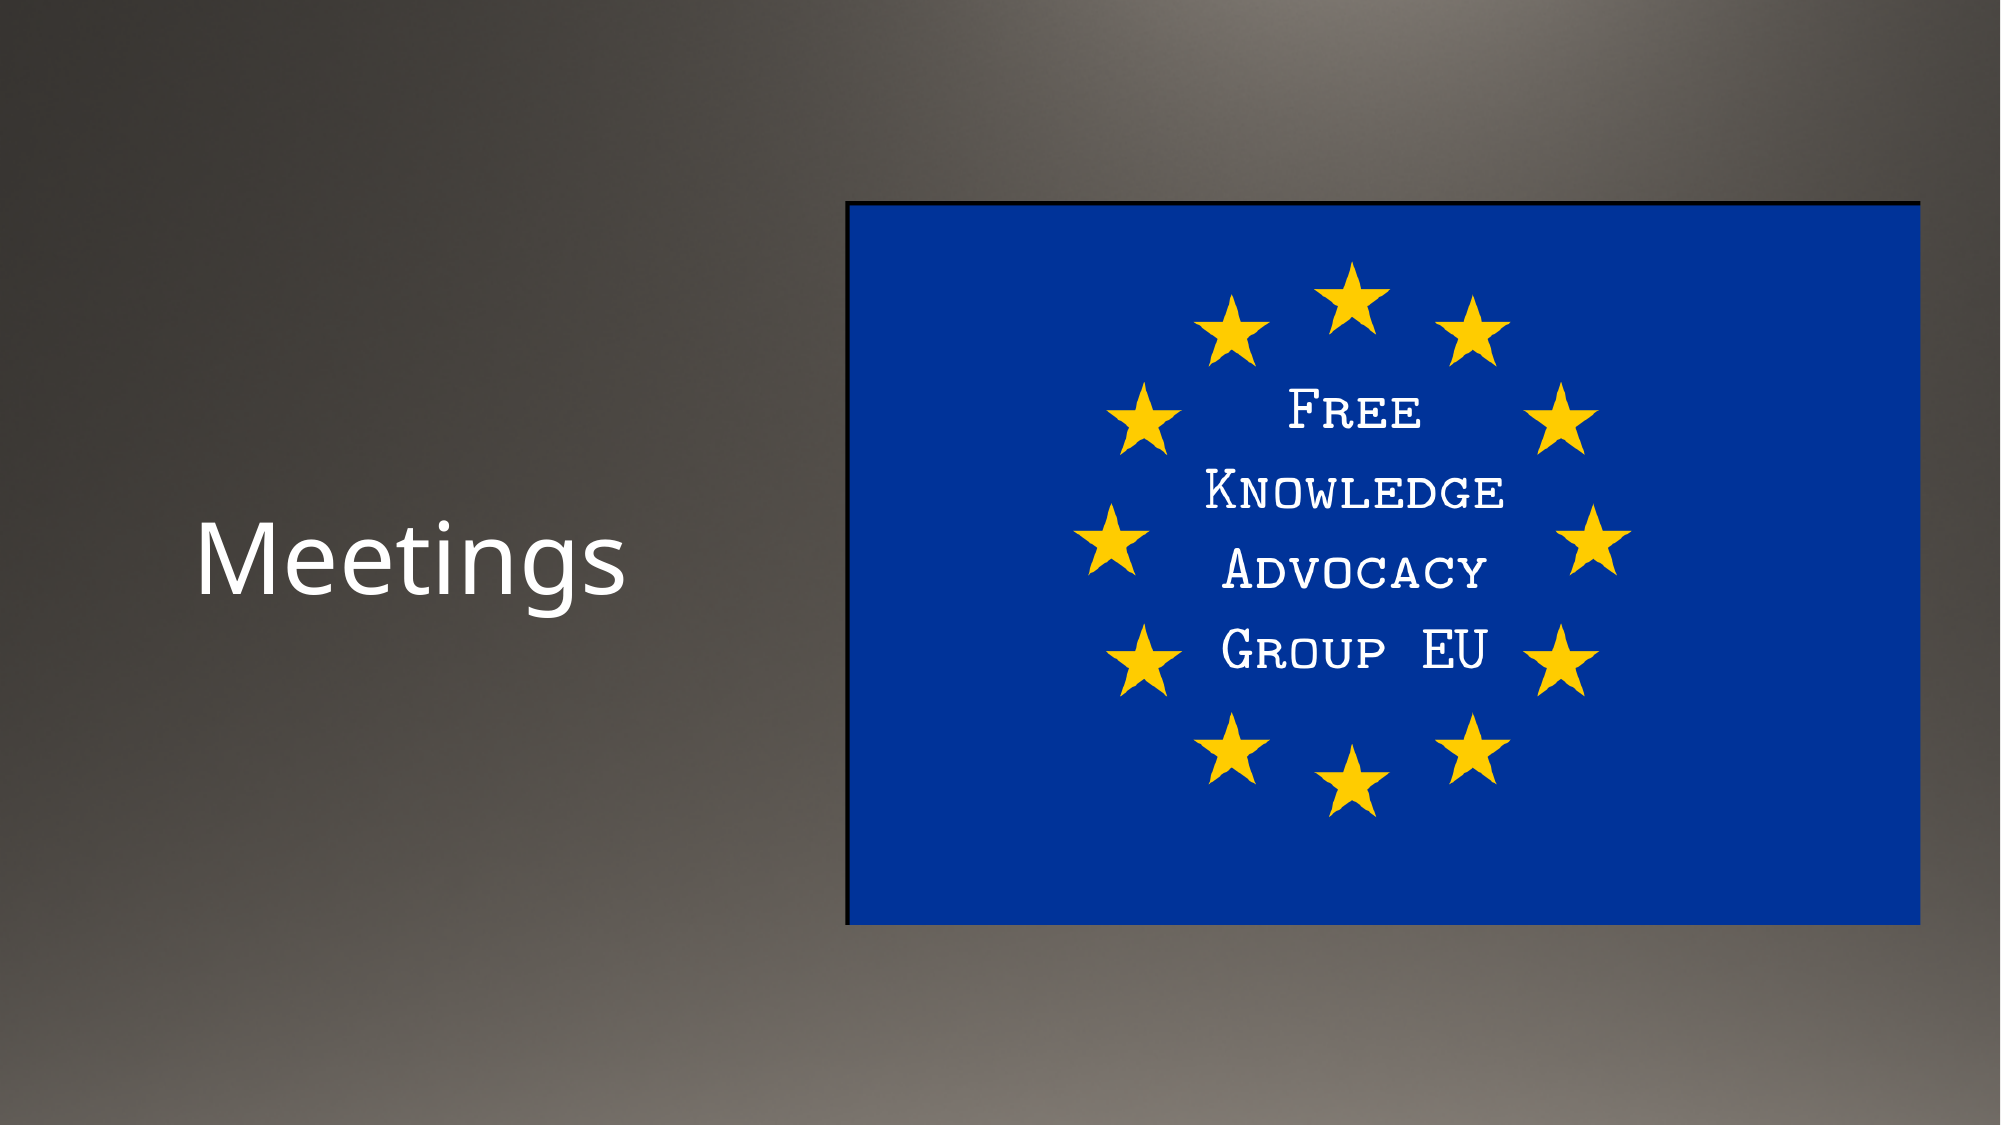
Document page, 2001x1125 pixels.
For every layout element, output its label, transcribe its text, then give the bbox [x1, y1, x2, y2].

title Meetings [110, 149, 711, 624]
picture [0, 0, 2001, 1125]
